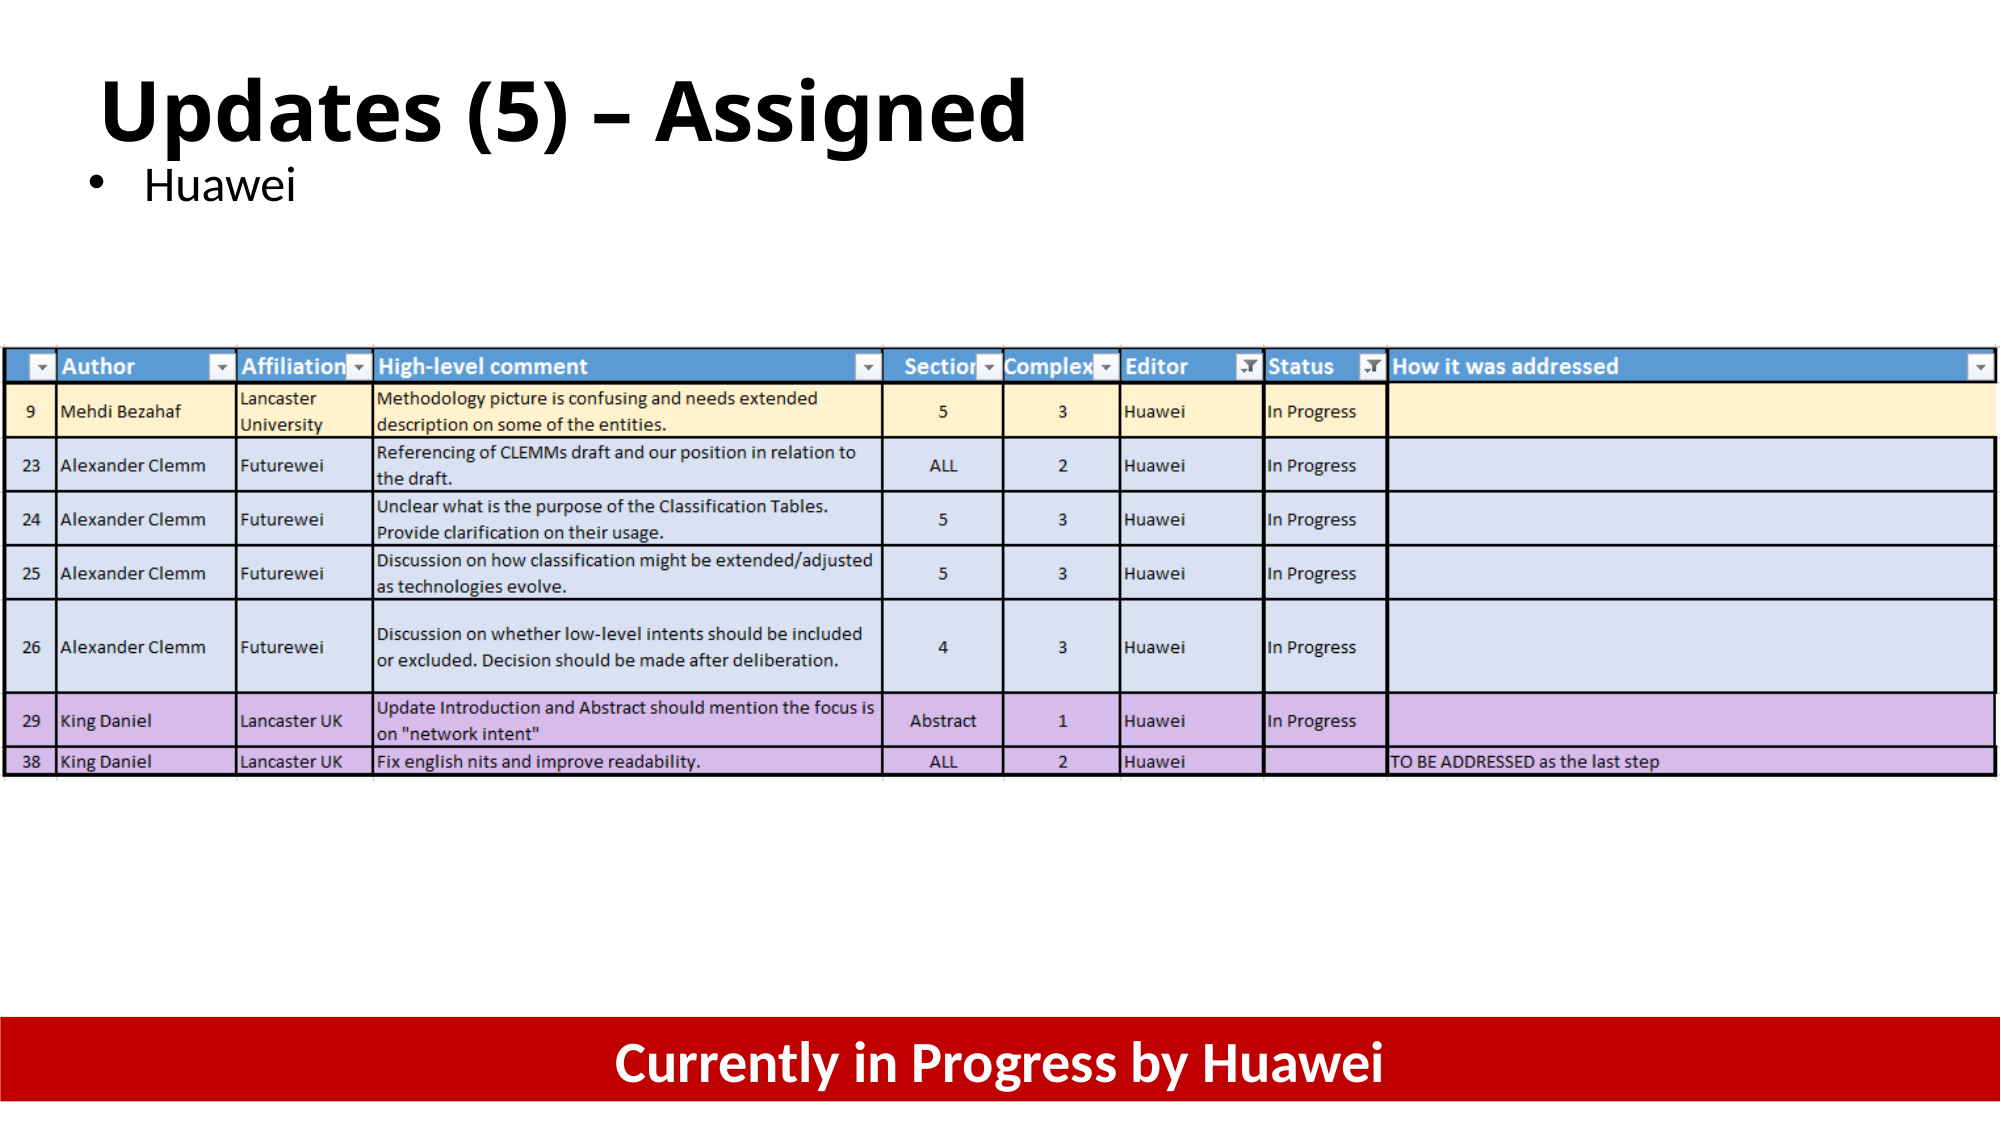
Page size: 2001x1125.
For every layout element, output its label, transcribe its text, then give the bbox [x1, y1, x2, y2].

picture [0, 344, 2000, 781]
text_box Updates (5) – Assigned [83, 5, 1809, 224]
text_box Huawei [73, 143, 312, 219]
text_box Currently in Progress by Huawei [0, 1016, 2000, 1102]
